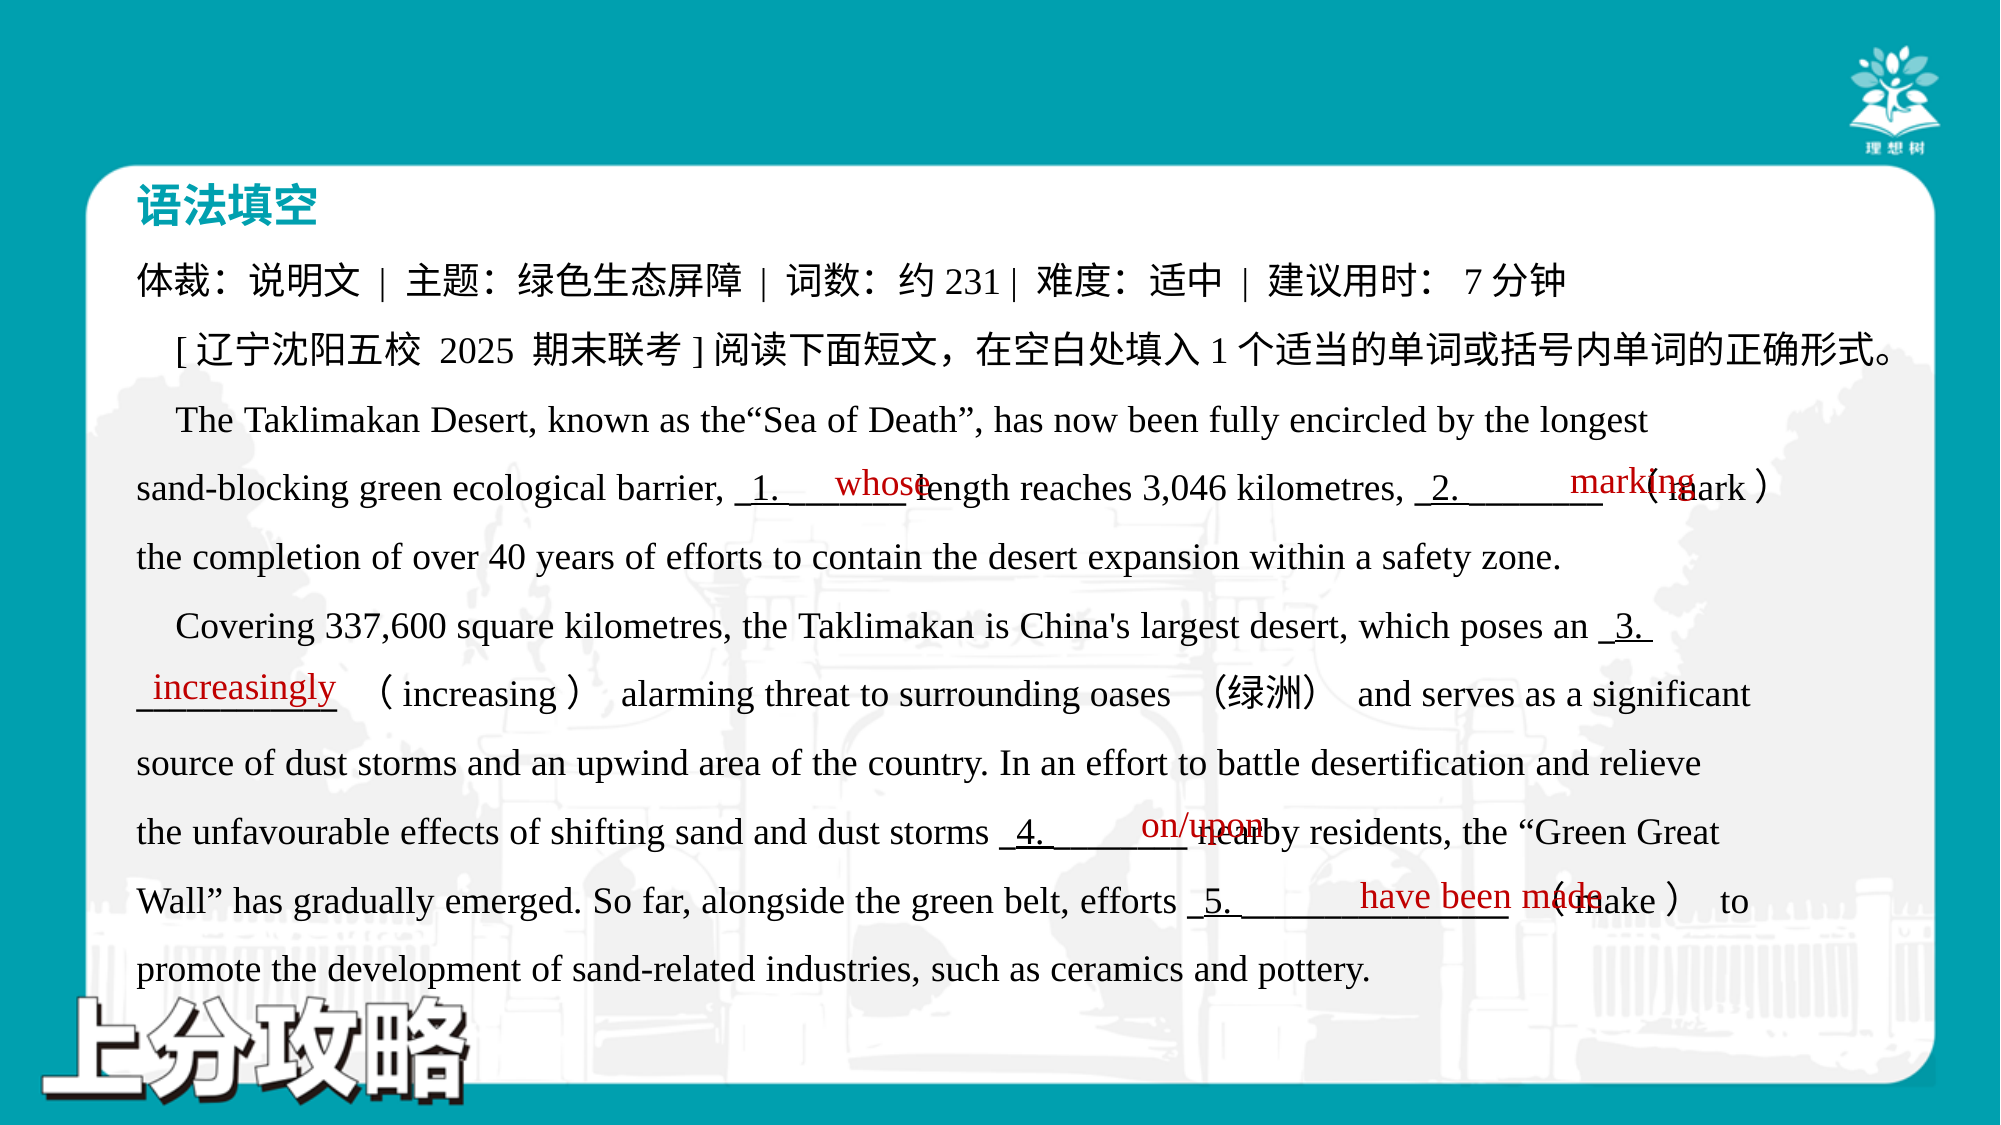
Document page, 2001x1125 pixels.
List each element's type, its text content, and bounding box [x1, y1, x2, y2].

text_box 体裁：说明文 | 主题：绿色生态屏障 | 词数：约231 | 难度：适中 | 建议用时：7分钟 [辽宁沈阳五校 2025 期末联考]阅读下面短文，在空白处填入1个适当的单词或括号内单词的正确形式。 The Taklimakan Desert, known as the“Sea of Death”, has now been fully encircled by the longest sand-blocking green ecological barrier, _1. _______ length reaches 3,046 kilometres, _2. ________ （mark） the completion of over 40 years of efforts to contain the desert expansion within a safety zone. Covering 337,600 square kilometres, the Taklimakan is China's largest desert, which poses an _3. ____________ （increasing） alarming threat to surrounding oases （绿洲） and serves as a significant source of dust storms and an upwind area of the country. In an effort to battle desertification and relieve the unfavourable effects of shifting sand and dust storms _4. ________ nearby residents, the “Green Great Wall” has gradually emerged. So far, alongside the green belt, efforts _5. ________________ （make） to promote the development of sand-related industries, such as ceramics and pottery. [136, 233, 1865, 990]
text_box increasingly [139, 638, 351, 700]
text_box whose [821, 434, 945, 496]
picture [0, 0, 2000, 1125]
text_box marking [1556, 432, 1709, 494]
text_box 语法填空 [136, 176, 1865, 232]
text_box on/upon [1127, 776, 1278, 838]
text_box have been made [1337, 847, 1626, 908]
